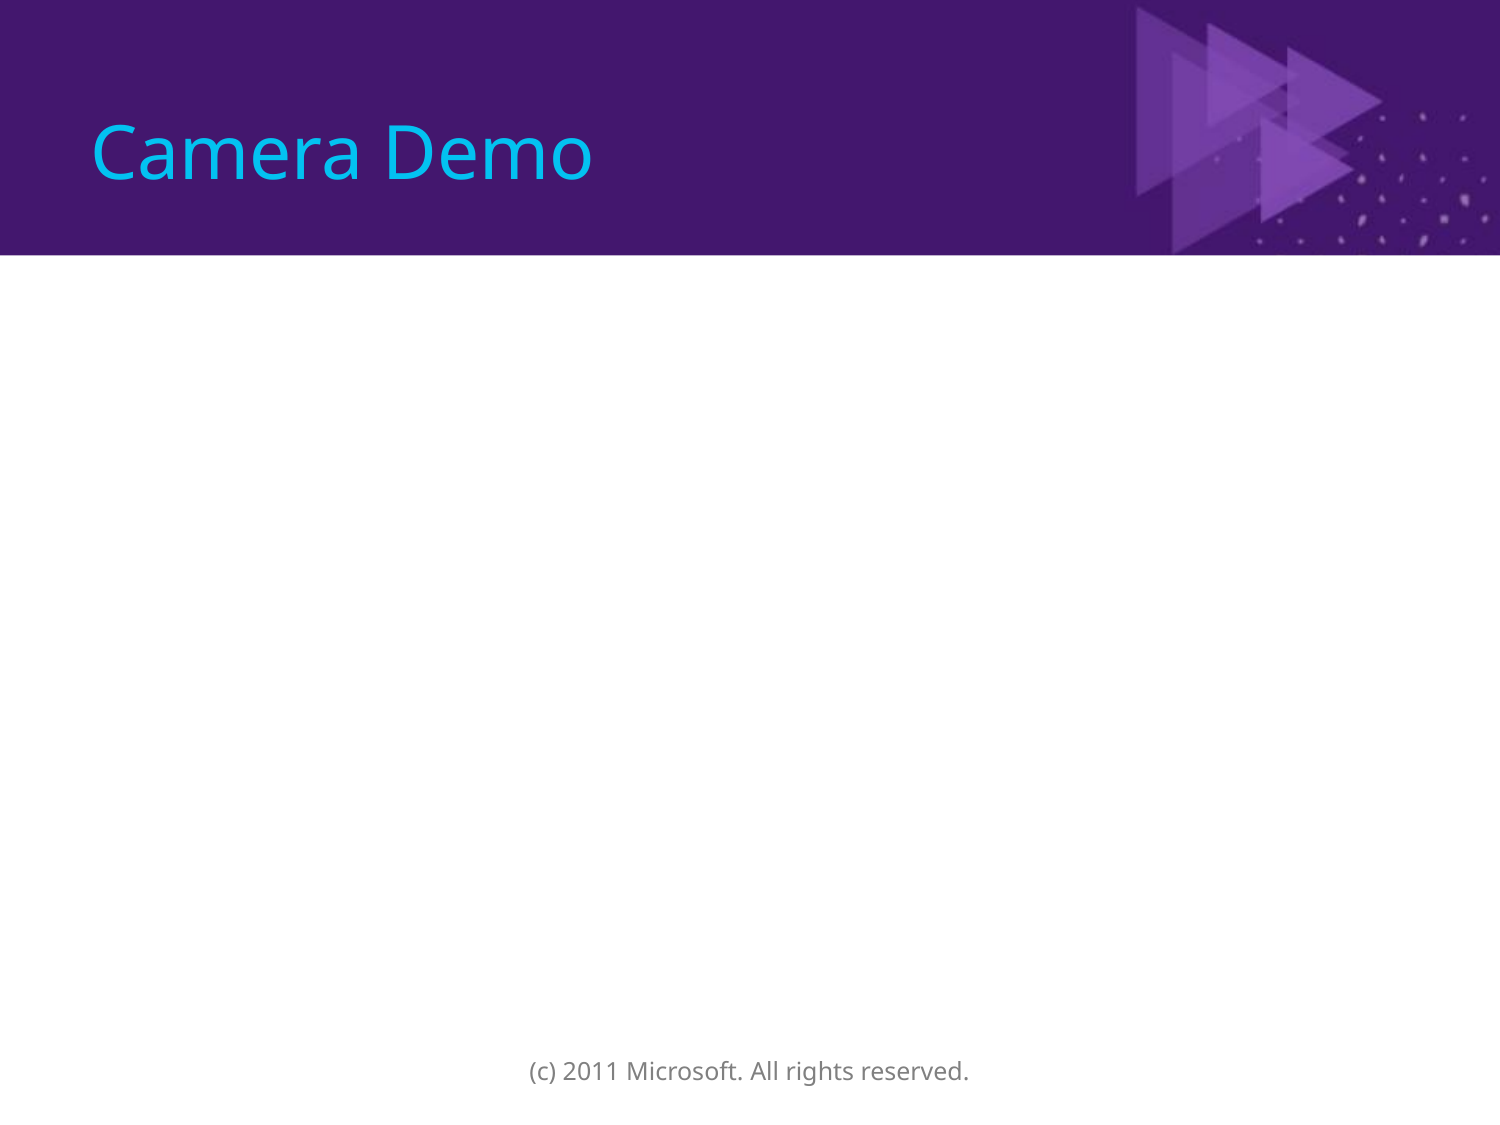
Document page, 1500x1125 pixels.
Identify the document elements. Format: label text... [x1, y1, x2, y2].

picture [0, 0, 1500, 255]
footer (c) 2011 Microsoft. All rights reserved. [512, 1042, 988, 1103]
title Camera Demo [75, 56, 1425, 244]
